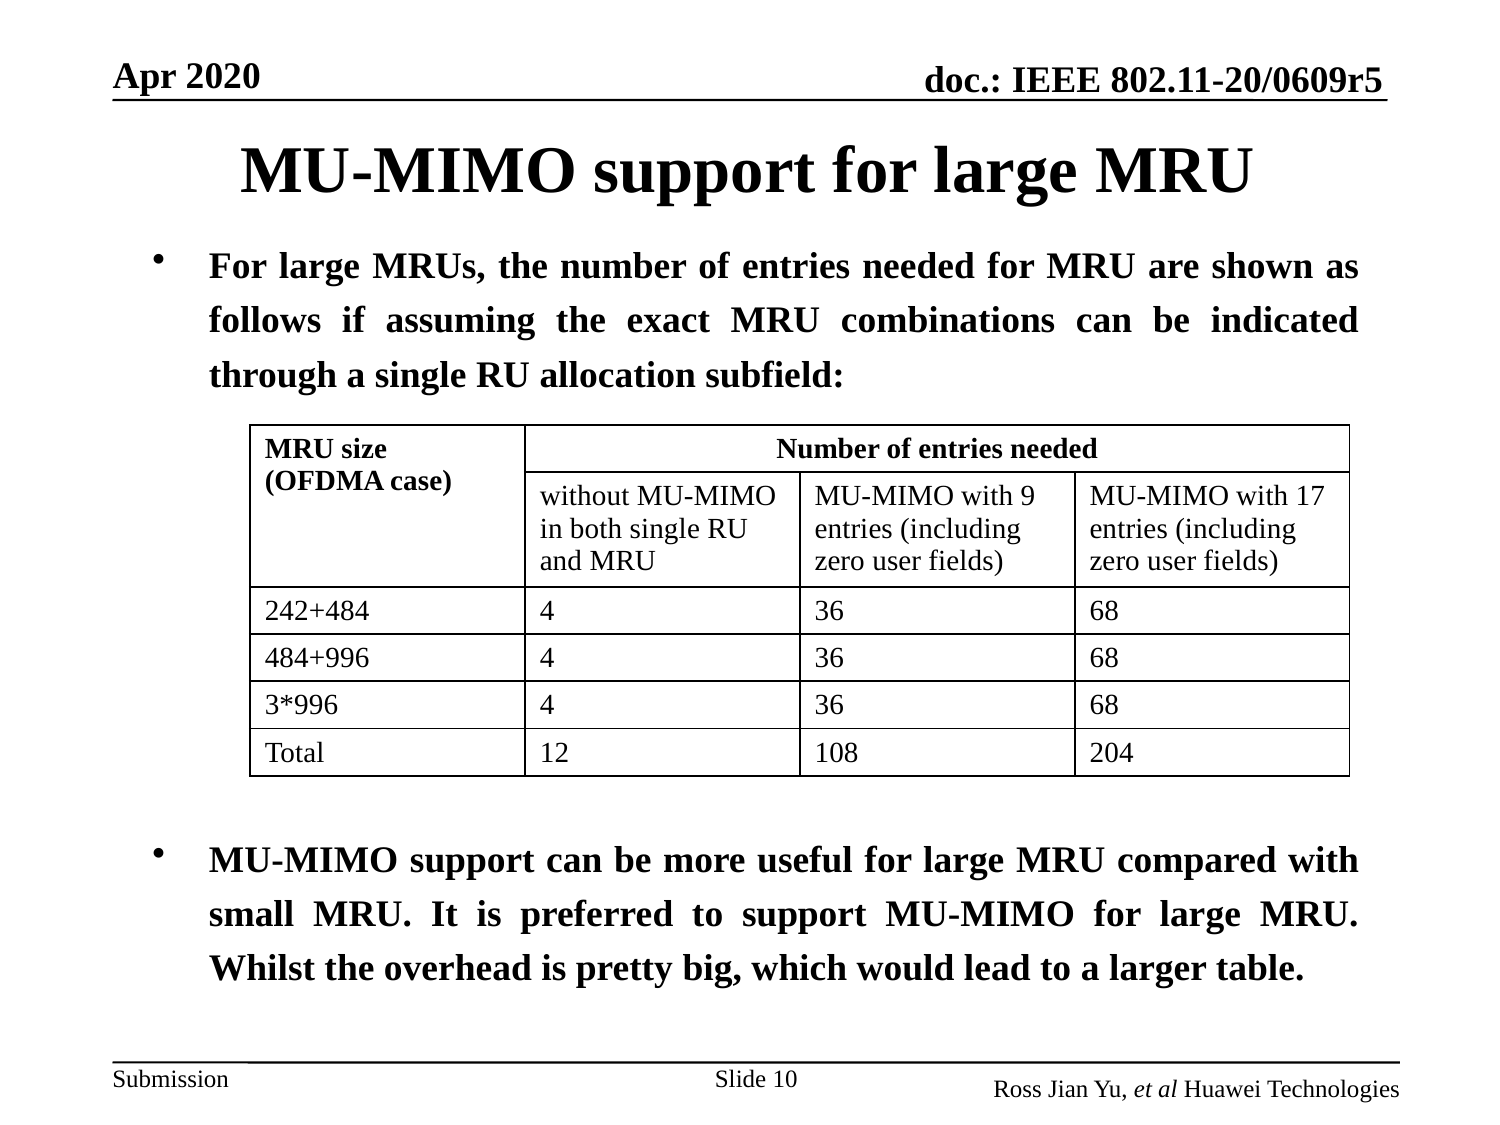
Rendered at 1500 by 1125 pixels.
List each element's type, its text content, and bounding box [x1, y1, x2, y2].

table_cell MU-MIMO with 17 entries (including zero user fields) [1076, 473, 1349, 586]
table_cell MU-MIMO with 9 entries (including zero user fields) [801, 473, 1074, 586]
table_cell 204 [1076, 729, 1349, 775]
table_cell 36 [801, 635, 1074, 680]
table_cell 12 [526, 729, 799, 775]
slide_number Slide 10 [712, 1061, 800, 1093]
table_cell 108 [801, 729, 1074, 775]
table_header MRU size (OFDMA case) [251, 426, 524, 586]
table_cell without MU-MIMO in both single RU and MRU [526, 473, 799, 586]
table_cell 68 [1076, 588, 1349, 633]
table_cell 36 [801, 588, 1074, 633]
table_cell 68 [1076, 682, 1349, 728]
table_cell 36 [801, 682, 1074, 728]
table_cell 4 [526, 682, 799, 728]
table_cell 4 [526, 635, 799, 680]
title MU-MIMO support for large MRU [99, 121, 1413, 210]
table_header Number of entries needed [526, 426, 1349, 471]
table_cell 242+484 [251, 588, 524, 633]
table_cell Total [251, 729, 524, 775]
table_cell 484+996 [251, 635, 524, 680]
list For large MRUs, the number of entries needed for MRU are shown as follows if assuming the exact MRU combinations can be indicated through a single RU allocation subfield: MU-MIMO support can be more useful for large MRU compared with small MRU. It is preferred to support MU-MIMO for large MRU. Whilst the overhead is pretty big, which would lead to a larger table. [137, 224, 1376, 1013]
table_cell 3*996 [251, 682, 524, 728]
table_cell 68 [1076, 635, 1349, 680]
table_cell 4 [526, 588, 799, 633]
